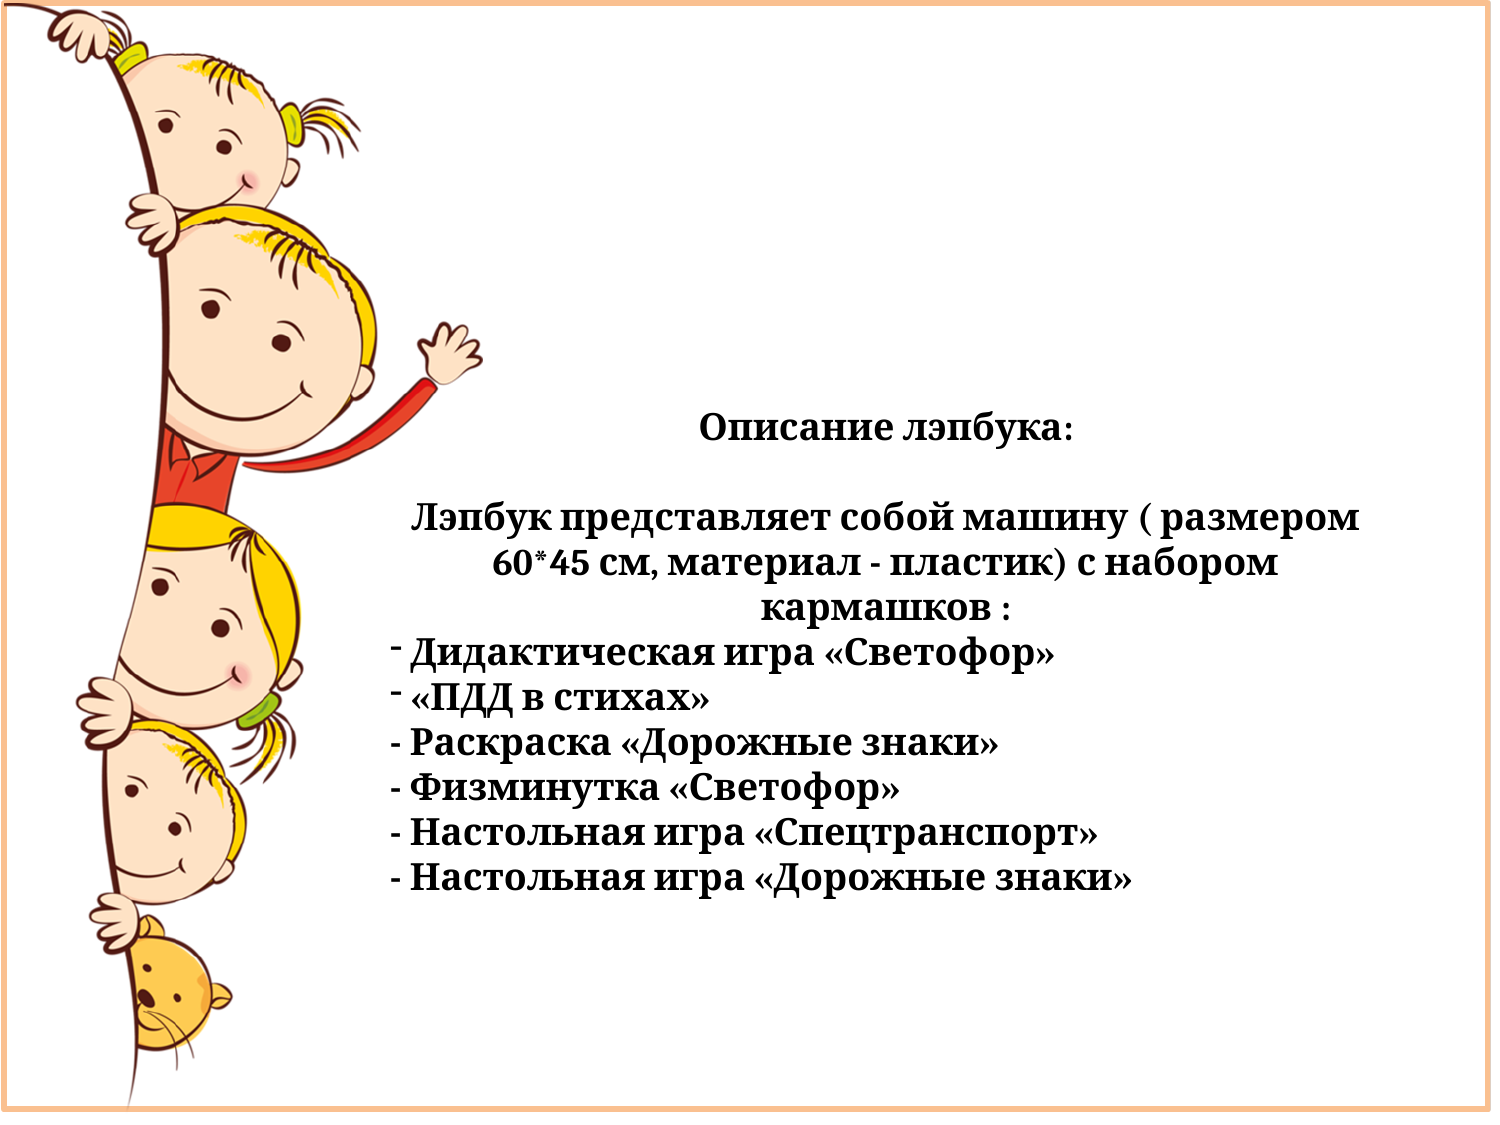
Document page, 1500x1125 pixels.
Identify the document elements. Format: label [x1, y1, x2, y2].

list [0, 0, 1491, 1125]
